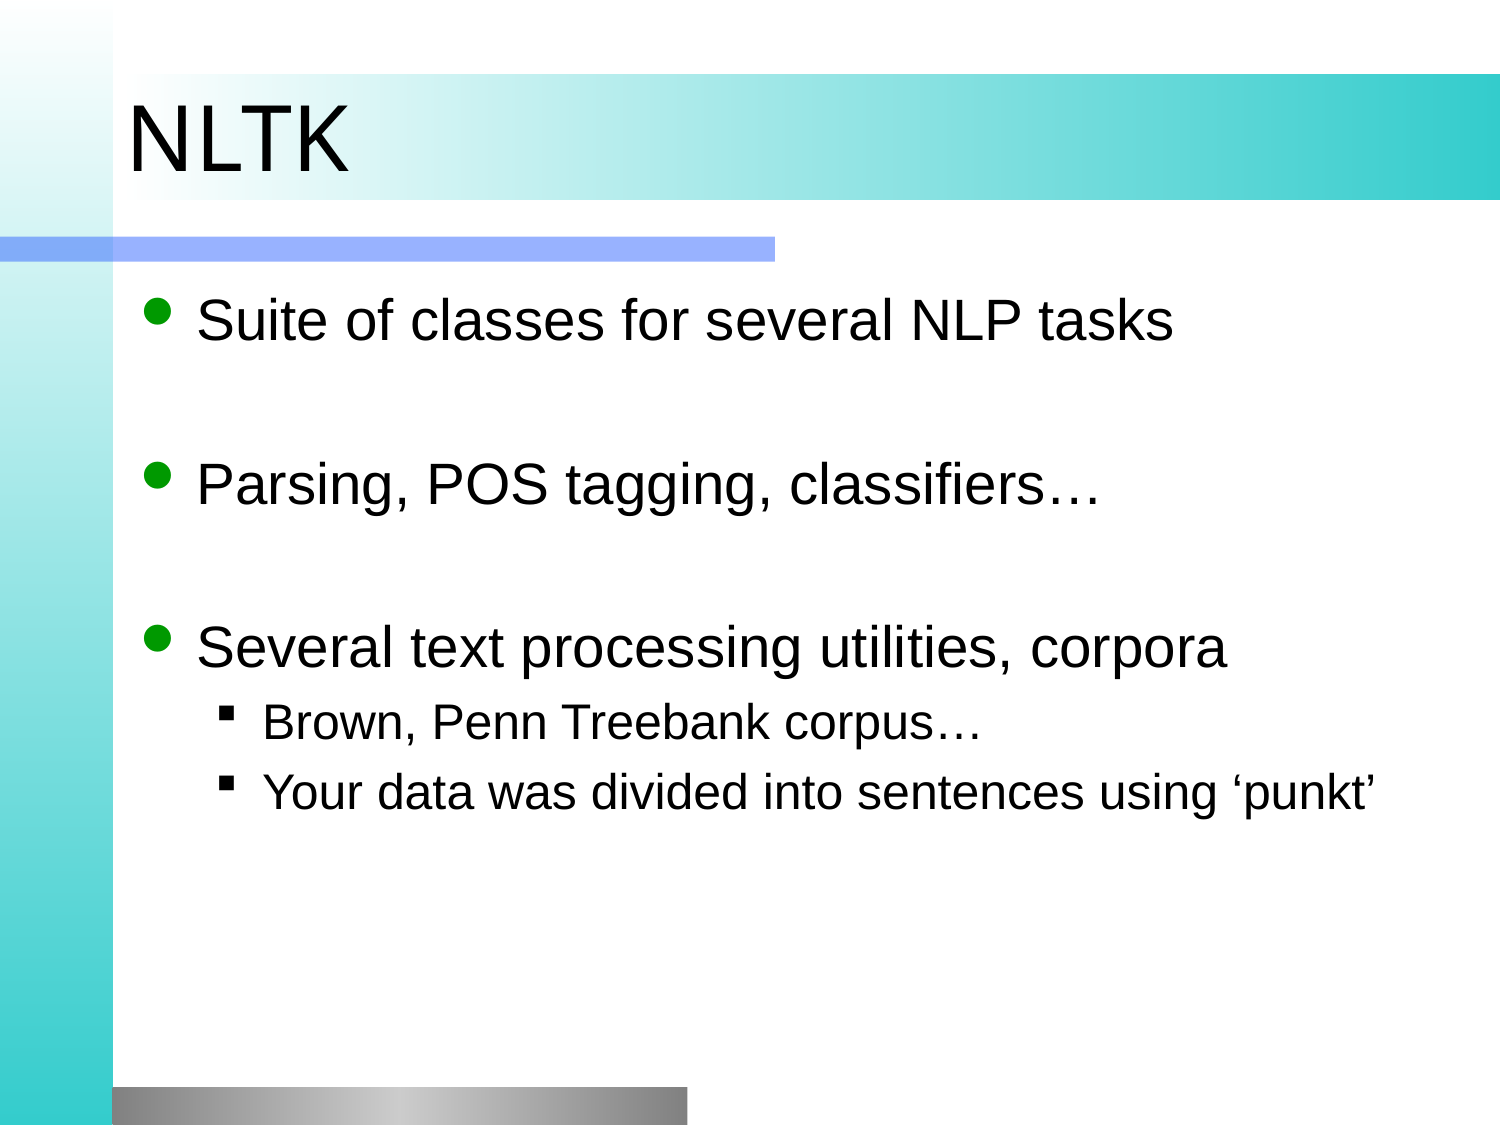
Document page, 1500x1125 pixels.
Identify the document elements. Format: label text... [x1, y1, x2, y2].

list Suite of classes for several NLP tasks Parsing, POS tagging, classifiers… Several text processing utilities, corpora Brown, Penn Treebank corpus… Your data was divided into sentences using ‘punkt’ [124, 274, 1463, 993]
title NLTK [110, 40, 1386, 229]
